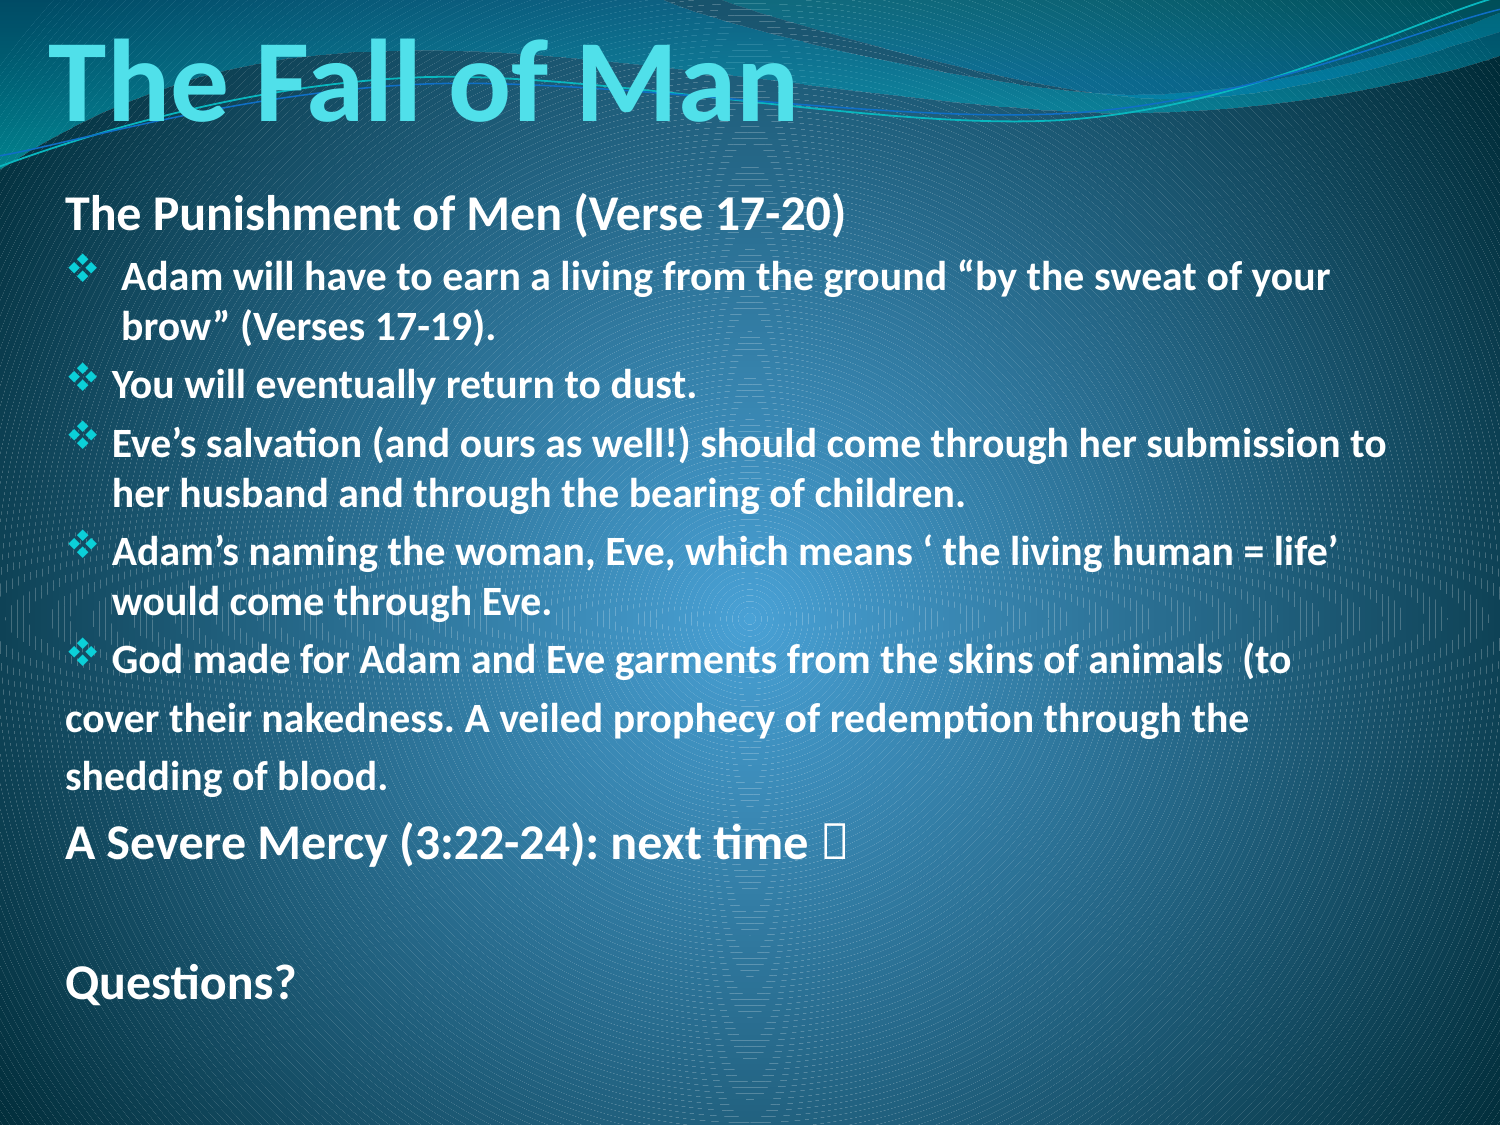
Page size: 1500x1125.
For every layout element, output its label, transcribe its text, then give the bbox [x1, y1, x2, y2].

subtitle The Punishment of Men (Verse 17-20) Adam will have to earn a living from the ground “by the sweat of your brow” (Verses 17-19). You will eventually return to dust. Eve’s salvation (and ours as well!) should come through her submission to her husband and through the bearing of children. Adam’s naming the woman, Eve, which means ‘ the living human = life’ would come through Eve. God made for Adam and Eve garments from the skins of animals (to cover their nakedness. A veiled prophecy of redemption through the shedding of blood. A Severe Mercy (3:22-24): next time  Questions? [64, 172, 1436, 1059]
title The Fall of Man [17, 3, 1483, 145]
